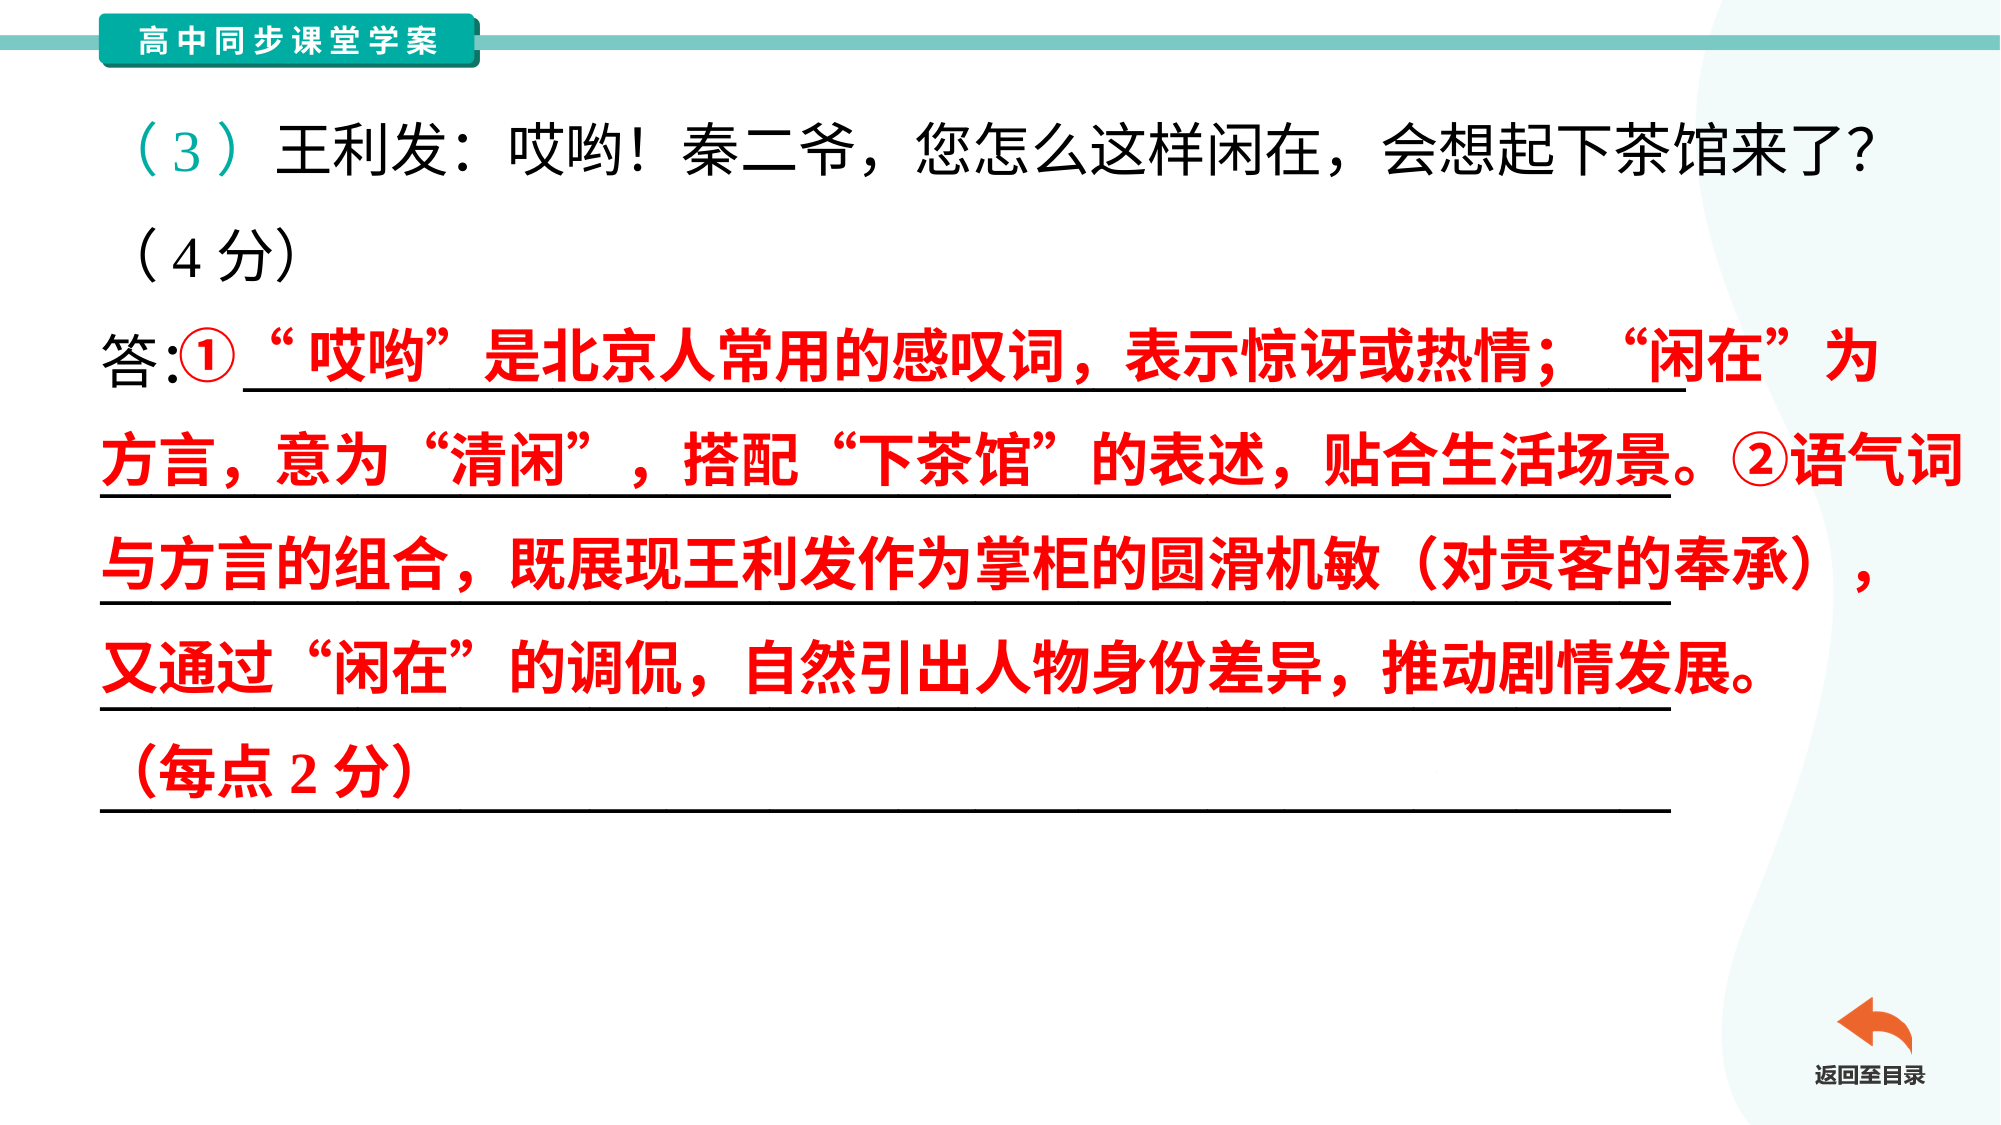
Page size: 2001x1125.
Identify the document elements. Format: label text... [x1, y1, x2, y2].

text_box （3）王利发：哎哟！秦二爷，您怎么这样闲在，会想起下茶馆来了？ （4分） 答： ________________________________________________________ _____________________________________________________________ _____________________________________________________________ _____________________________________________________________ _____________________________________________________________ [100, 794, 1899, 801]
picture [0, 0, 2000, 1125]
text_box ①“哎哟”是北京人常用的感叹词，表示惊讶或热情；“闲在”为 方言，意为“清闲”，搭配“下茶馆”的表述，贴合生活场景。②语气词 与方言的组合，既展现王利发作为掌柜的圆滑机敏（对贵客的奉承）， 又通过“闲在”的调侃，自然引出人物身份差异，推动剧情发展。 （每点2分） [100, 284, 1899, 794]
text_box （3）王利发：哎哟！秦二爷，您怎么这样闲在，会想起下茶馆来了？ （4分） 答： ________________________________________________________ _____________________________________________________________ _____________________________________________________________ _____________________________________________________________ _____________________________________________________________ [100, 76, 1899, 284]
